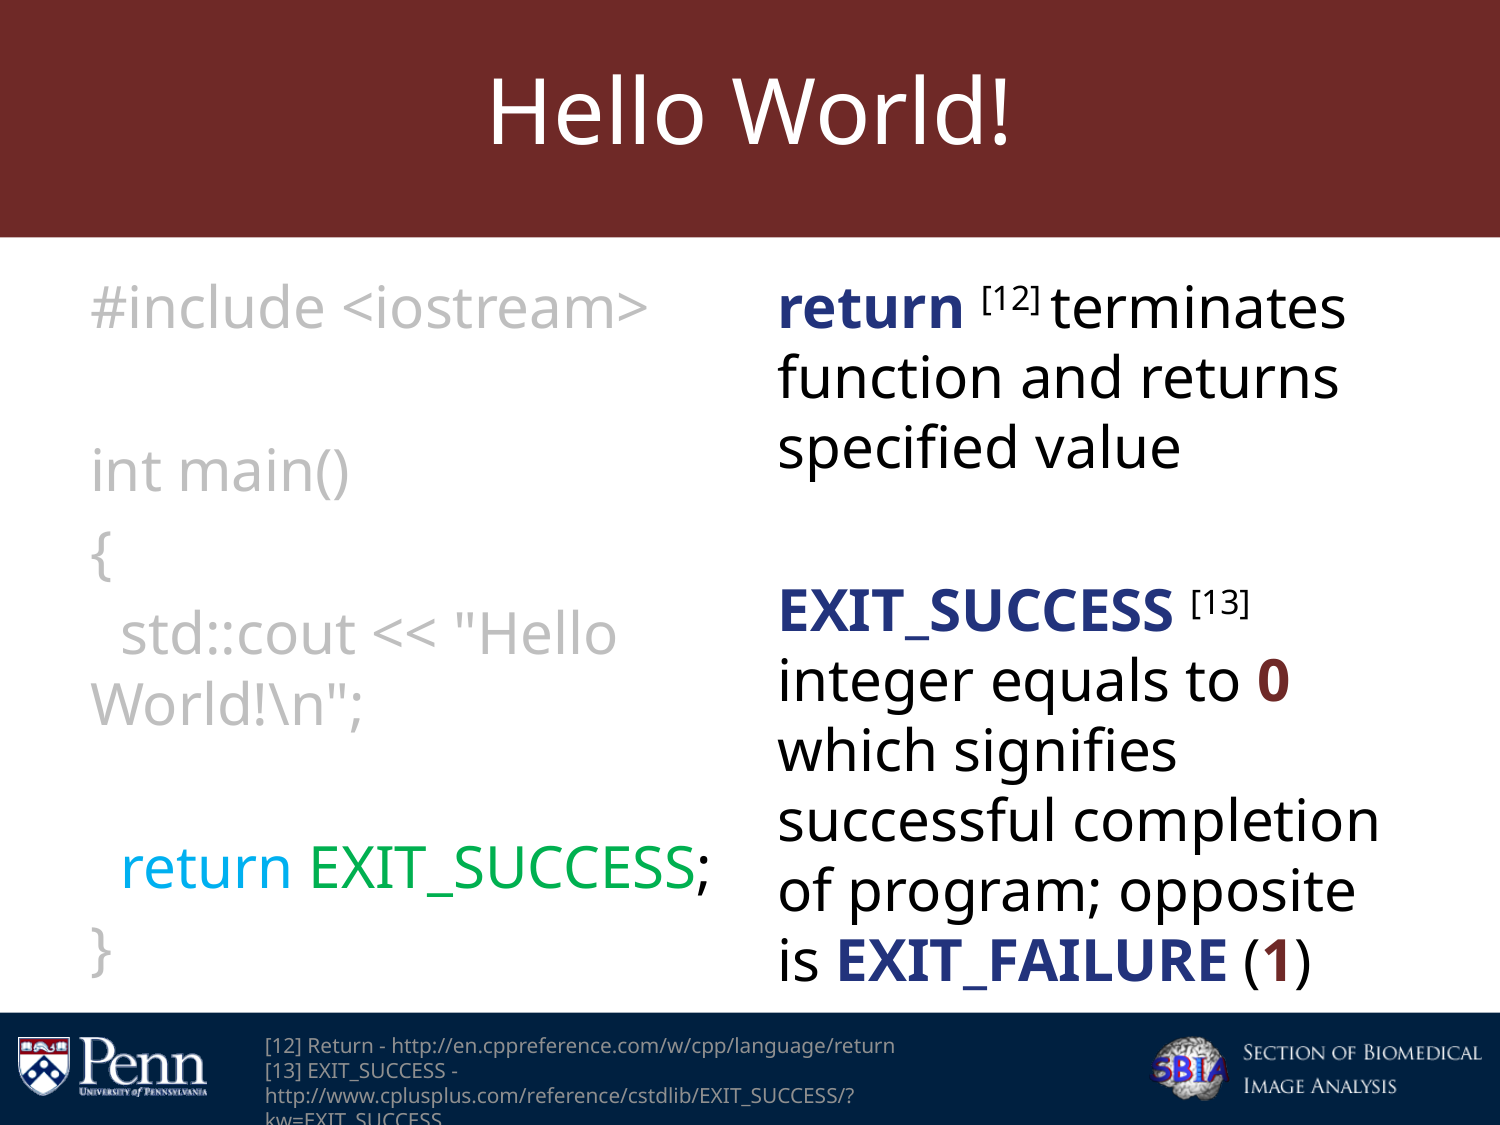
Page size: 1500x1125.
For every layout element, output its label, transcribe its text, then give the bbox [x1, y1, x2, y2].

picture [1149, 1035, 1482, 1102]
title Hello World! [75, 45, 1425, 238]
footer [12] Return - http://en.cppreference.com/w/cpp/language/return [13] EXIT_SUCCESS - http://www.cplusplus.com/reference/cstdlib/EXIT_SUCCESS/?kw=EXIT_SUCCESS [249, 1025, 1038, 1100]
list #include <iostream> int main() { std::cout << "Hello World!\n"; return EXIT_SUCCESS; } [75, 262, 738, 1013]
list return [12] terminates function and returns specified value EXIT_SUCCESS [13] integer equals to 0 which signifies successful completion of program; opposite is EXIT_FAILURE (1) [762, 262, 1425, 1013]
picture [18, 1037, 207, 1097]
